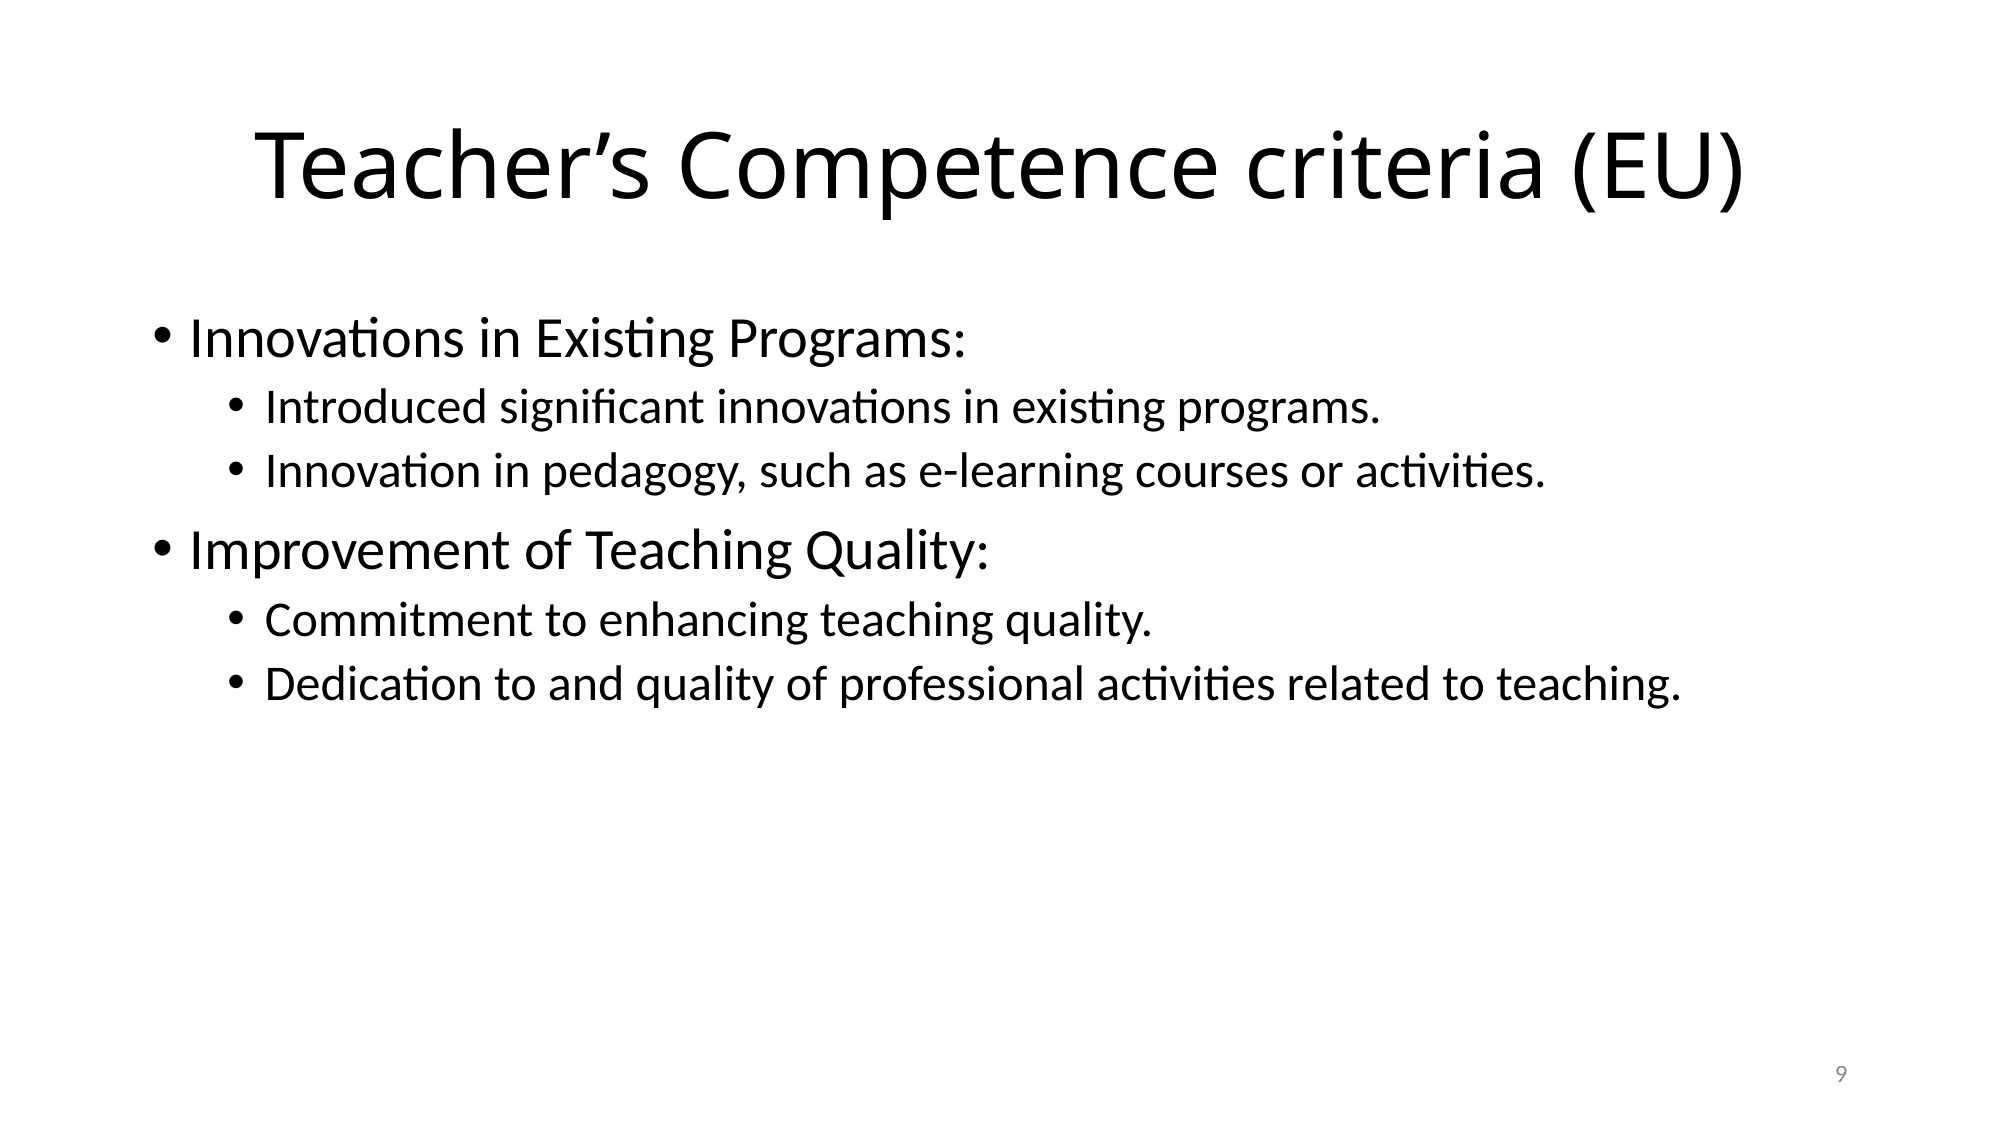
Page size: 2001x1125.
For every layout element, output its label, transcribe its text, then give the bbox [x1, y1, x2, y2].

slide_number 9 [1412, 1042, 1863, 1103]
list Innovations in Existing Programs: Introduced significant innovations in existing programs. Innovation in pedagogy, such as e-learning courses or activities. Improvement of Teaching Quality: Commitment to enhancing teaching quality. Dedication to and quality of professional activities related to teaching. [137, 299, 1863, 1014]
title Teacher’s Competence criteria (EU) [137, 59, 1863, 278]
